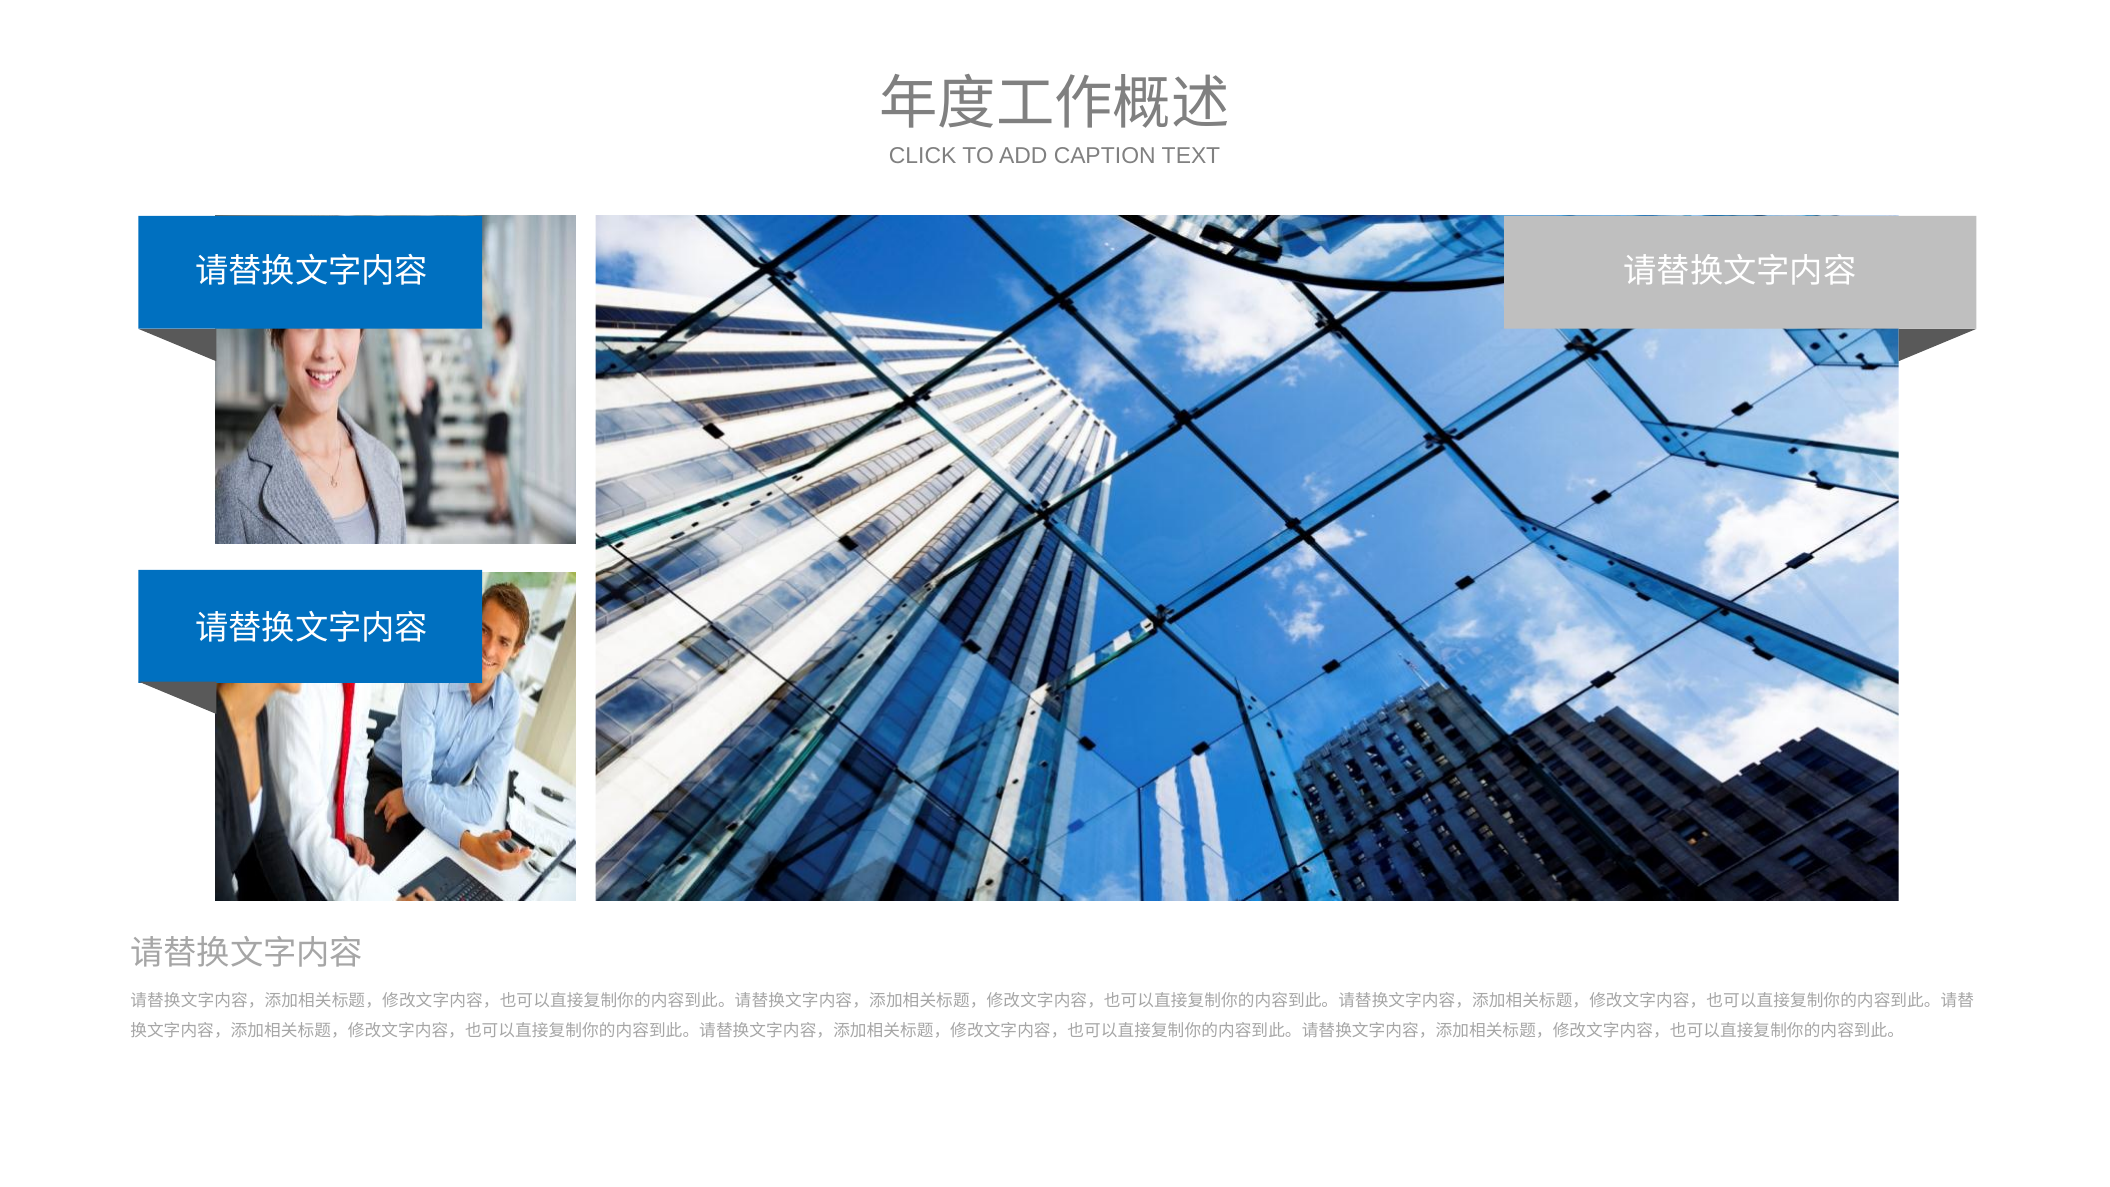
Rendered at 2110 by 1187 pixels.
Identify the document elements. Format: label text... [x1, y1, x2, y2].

text_box [214, 572, 577, 901]
text_box 请替换文字内容 [1623, 248, 1857, 289]
text_box 请替换文字内容 [195, 248, 442, 289]
text_box [138, 569, 483, 683]
text_box [595, 215, 1900, 901]
text_box [138, 681, 217, 714]
text_box [1898, 328, 1977, 362]
text_box 年度工作概述 [865, 65, 1245, 136]
text_box [138, 328, 217, 362]
text_box 请替换文字内容 [195, 605, 442, 646]
text_box [138, 215, 483, 329]
text_box CLICK TO ADD CAPTION TEXT [865, 140, 1245, 168]
text_box [1504, 215, 1977, 329]
text_box [214, 215, 577, 544]
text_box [130, 931, 1977, 1041]
